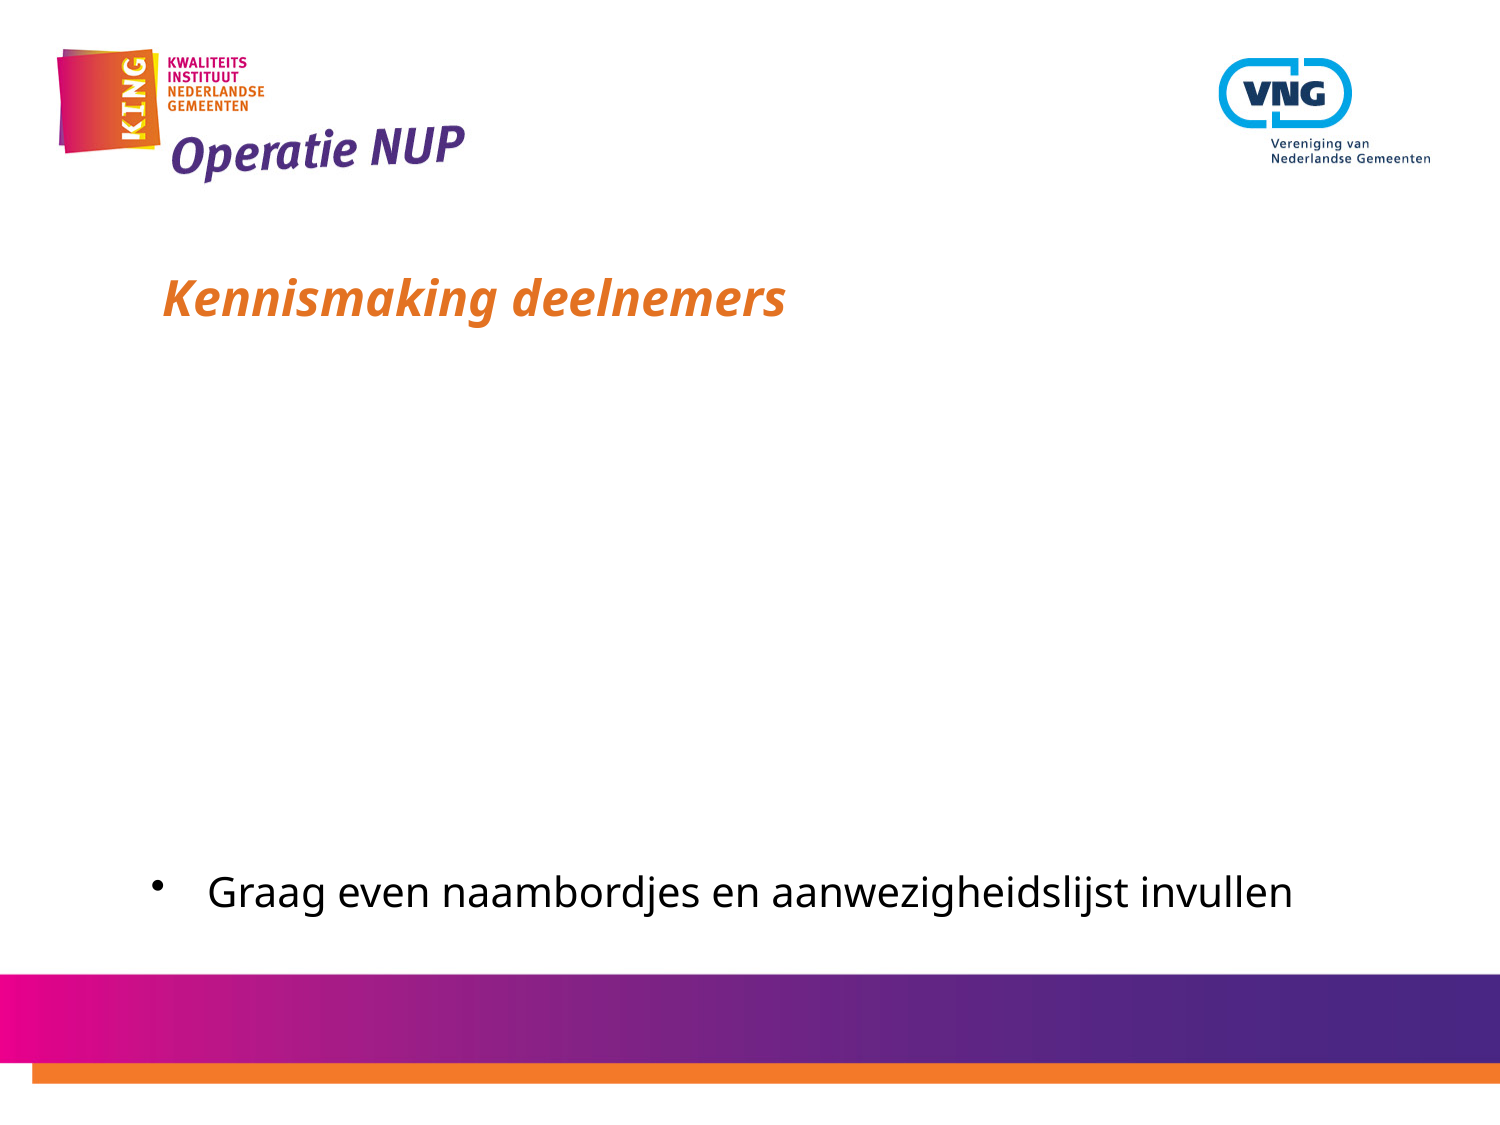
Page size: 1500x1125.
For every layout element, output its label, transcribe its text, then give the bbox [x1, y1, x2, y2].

list Graag even naambordjes en aanwezigheidslijst invullen [135, 857, 1416, 929]
picture [0, 0, 1500, 1125]
title Kennismaking deelnemers [147, 231, 1402, 362]
